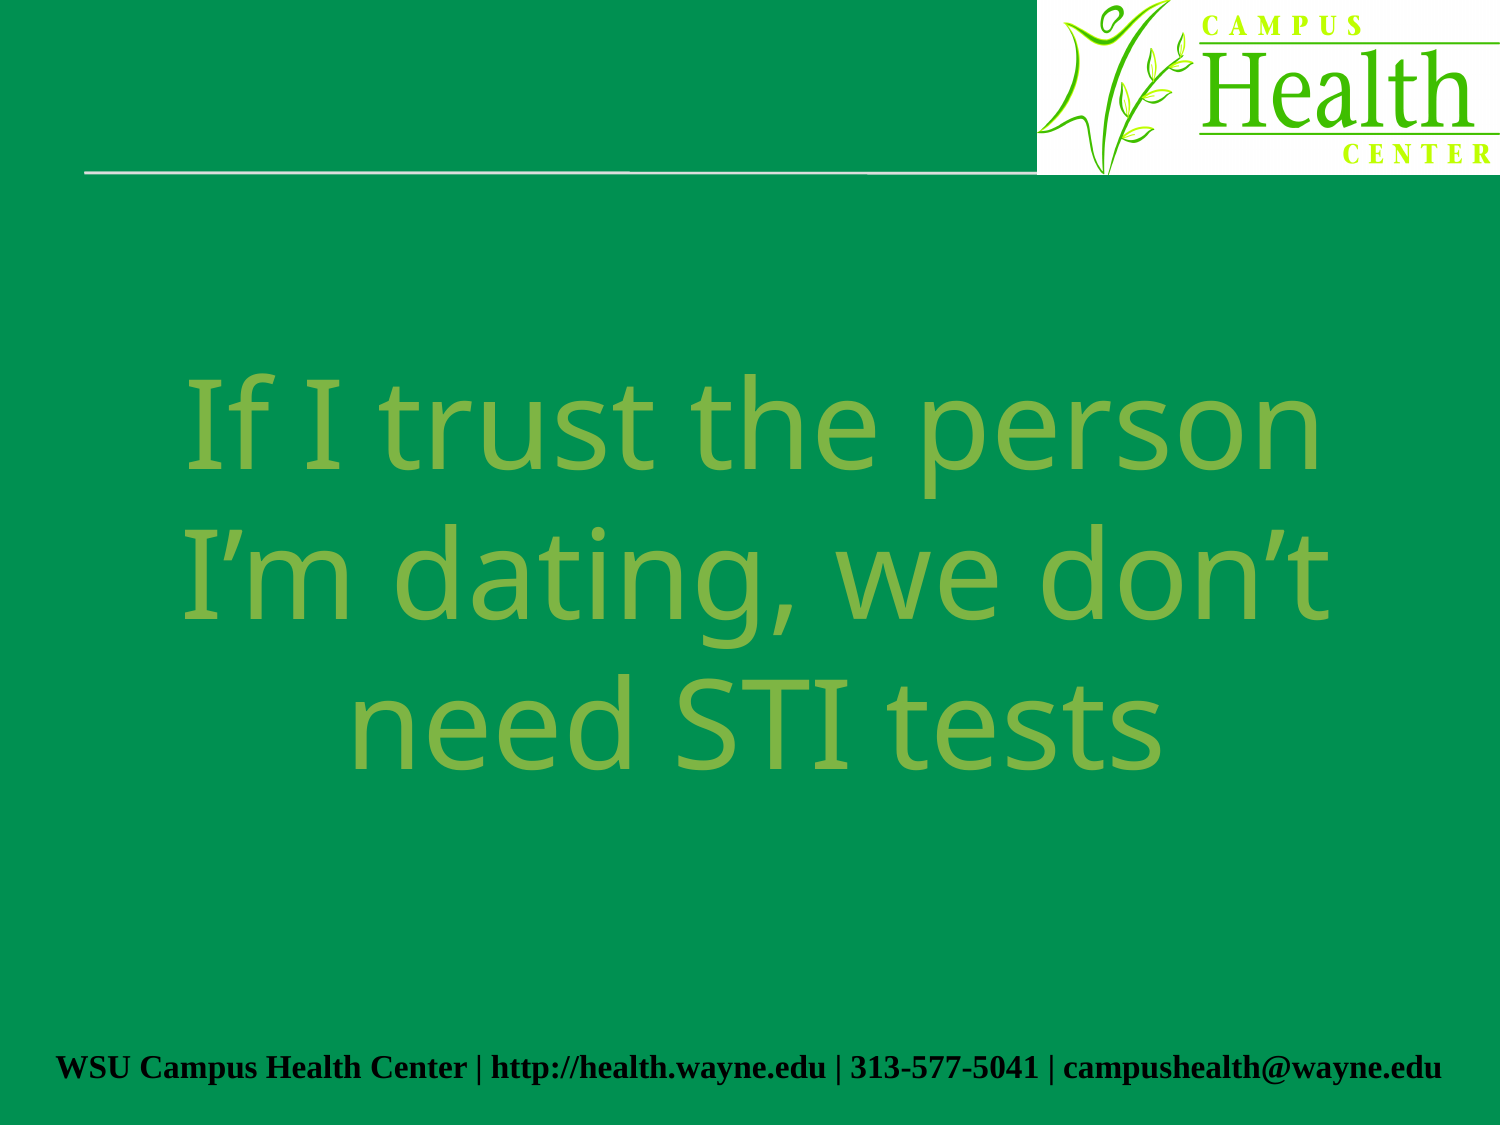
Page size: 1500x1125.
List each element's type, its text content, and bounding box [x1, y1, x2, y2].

text_box If I trust the person I’m dating, we don’t need STI tests [74, 337, 1438, 803]
picture [1037, 0, 1500, 176]
footer WSU Campus Health Center | http://health.wayne.edu | 313-577-5041 | campushealth@wayne.edu [0, 1037, 1500, 1125]
